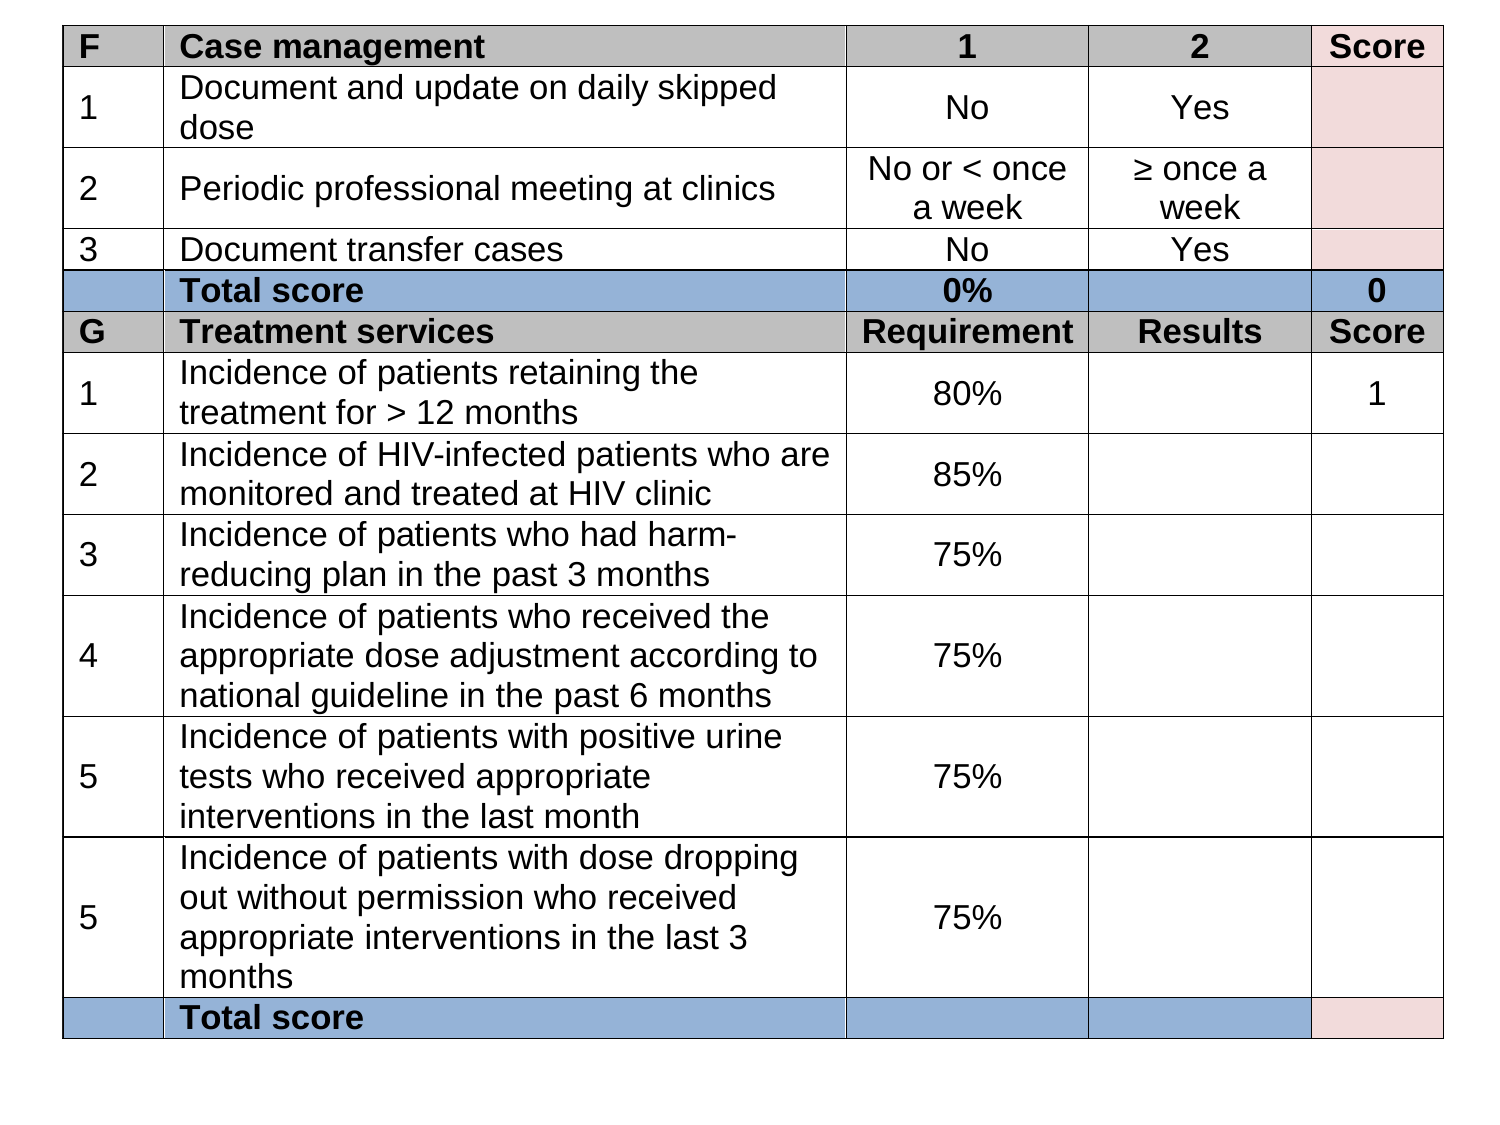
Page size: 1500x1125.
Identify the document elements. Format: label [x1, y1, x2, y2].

picture [62, 24, 1450, 1116]
